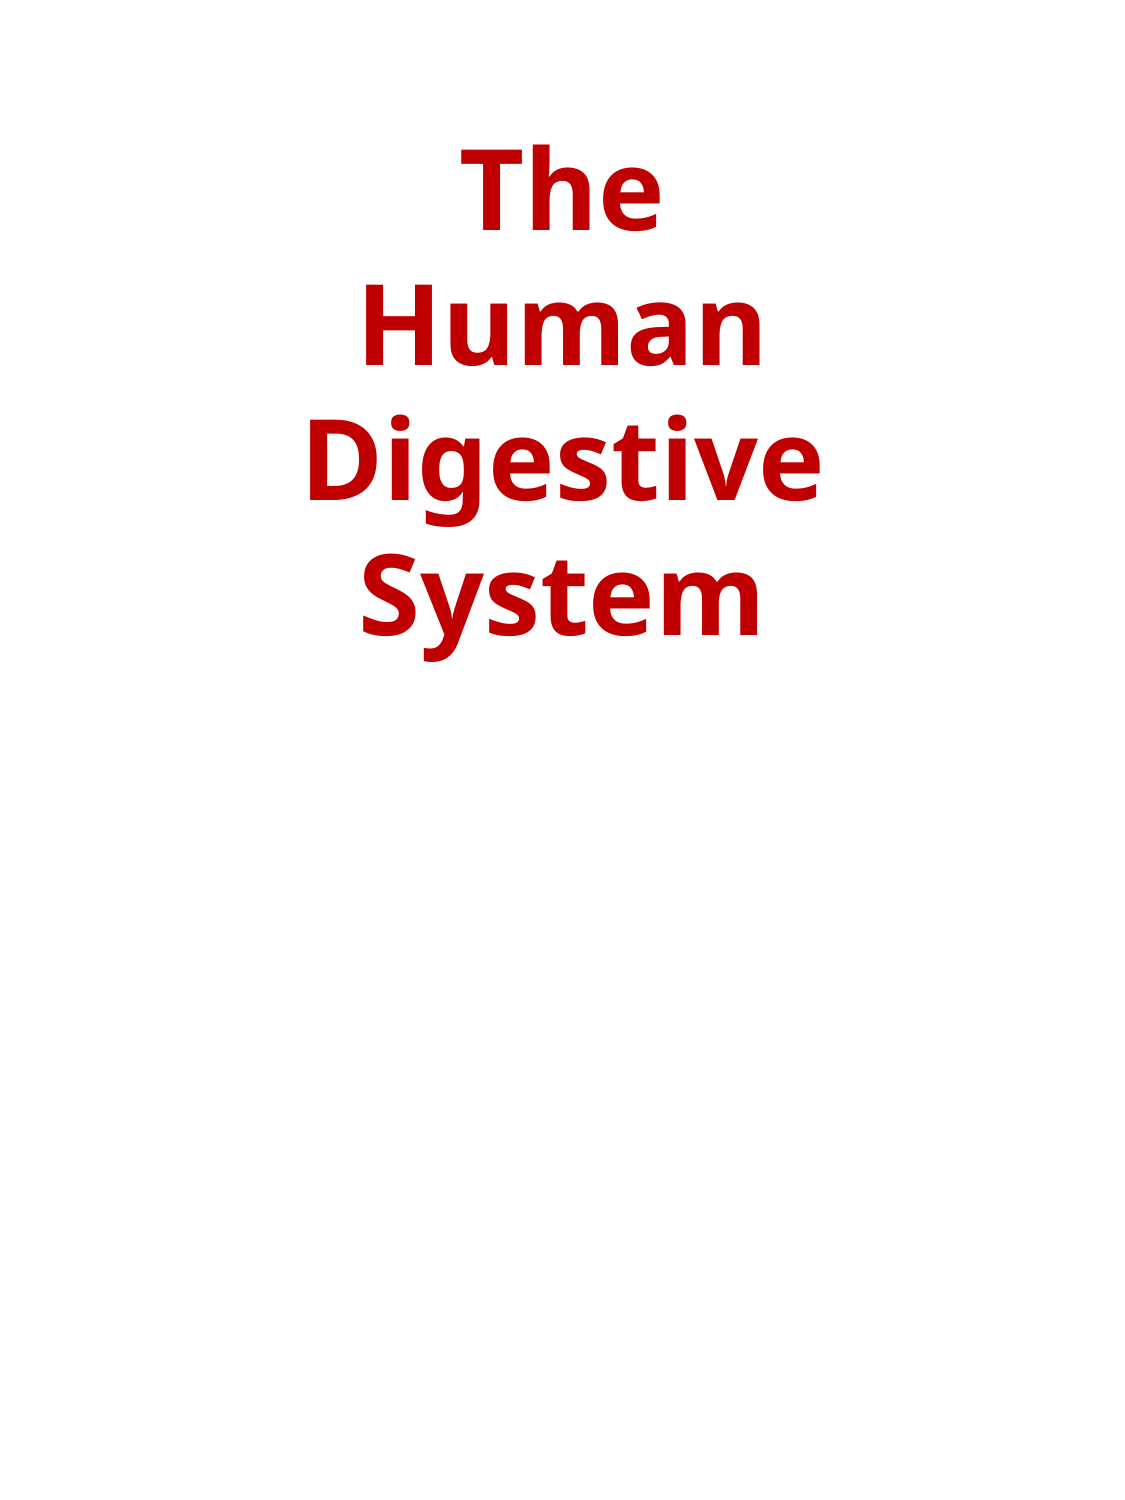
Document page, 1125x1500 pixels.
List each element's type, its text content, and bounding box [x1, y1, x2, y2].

title The Human Digestive System [75, 75, 1050, 700]
